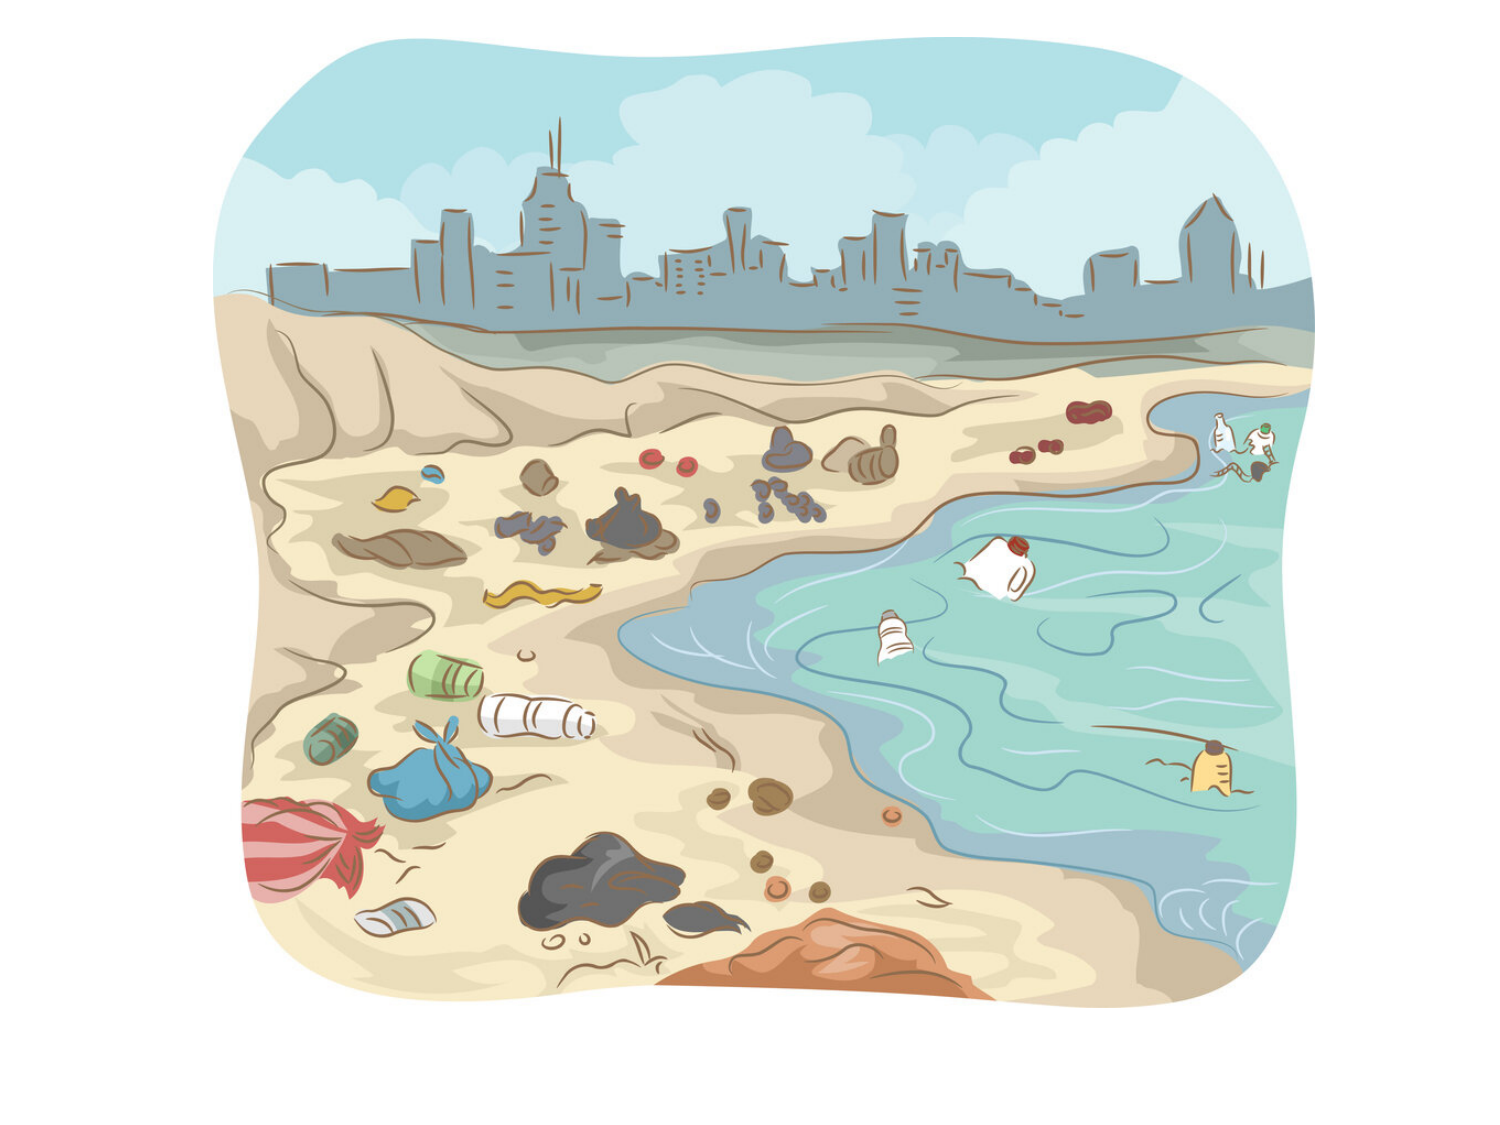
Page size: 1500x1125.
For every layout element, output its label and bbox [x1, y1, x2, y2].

picture [213, 36, 1315, 1008]
